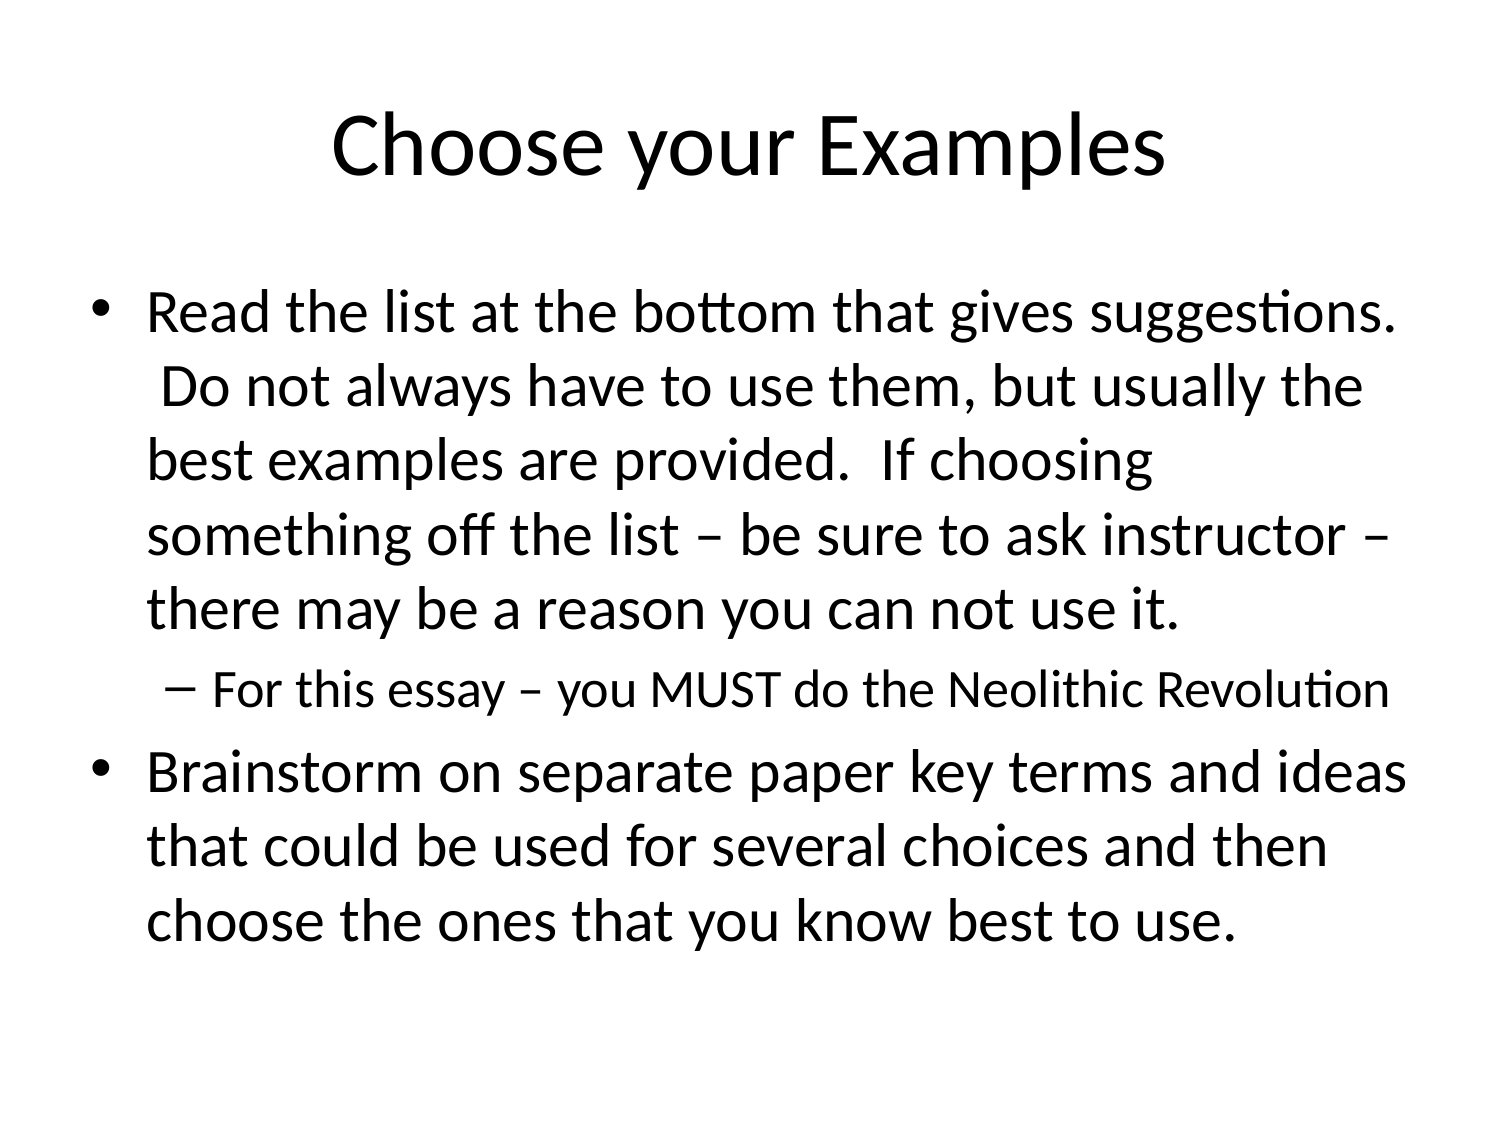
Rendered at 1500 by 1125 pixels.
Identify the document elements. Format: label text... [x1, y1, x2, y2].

list Read the list at the bottom that gives suggestions. Do not always have to use them, but usually the best examples are provided. If choosing something off the list – be sure to ask instructor – there may be a reason you can not use it. For this essay – you MUST do the Neolithic Revolution Brainstorm on separate paper key terms and ideas that could be used for several choices and then choose the ones that you know best to use. [75, 262, 1425, 1005]
title Choose your Examples [75, 45, 1425, 233]
